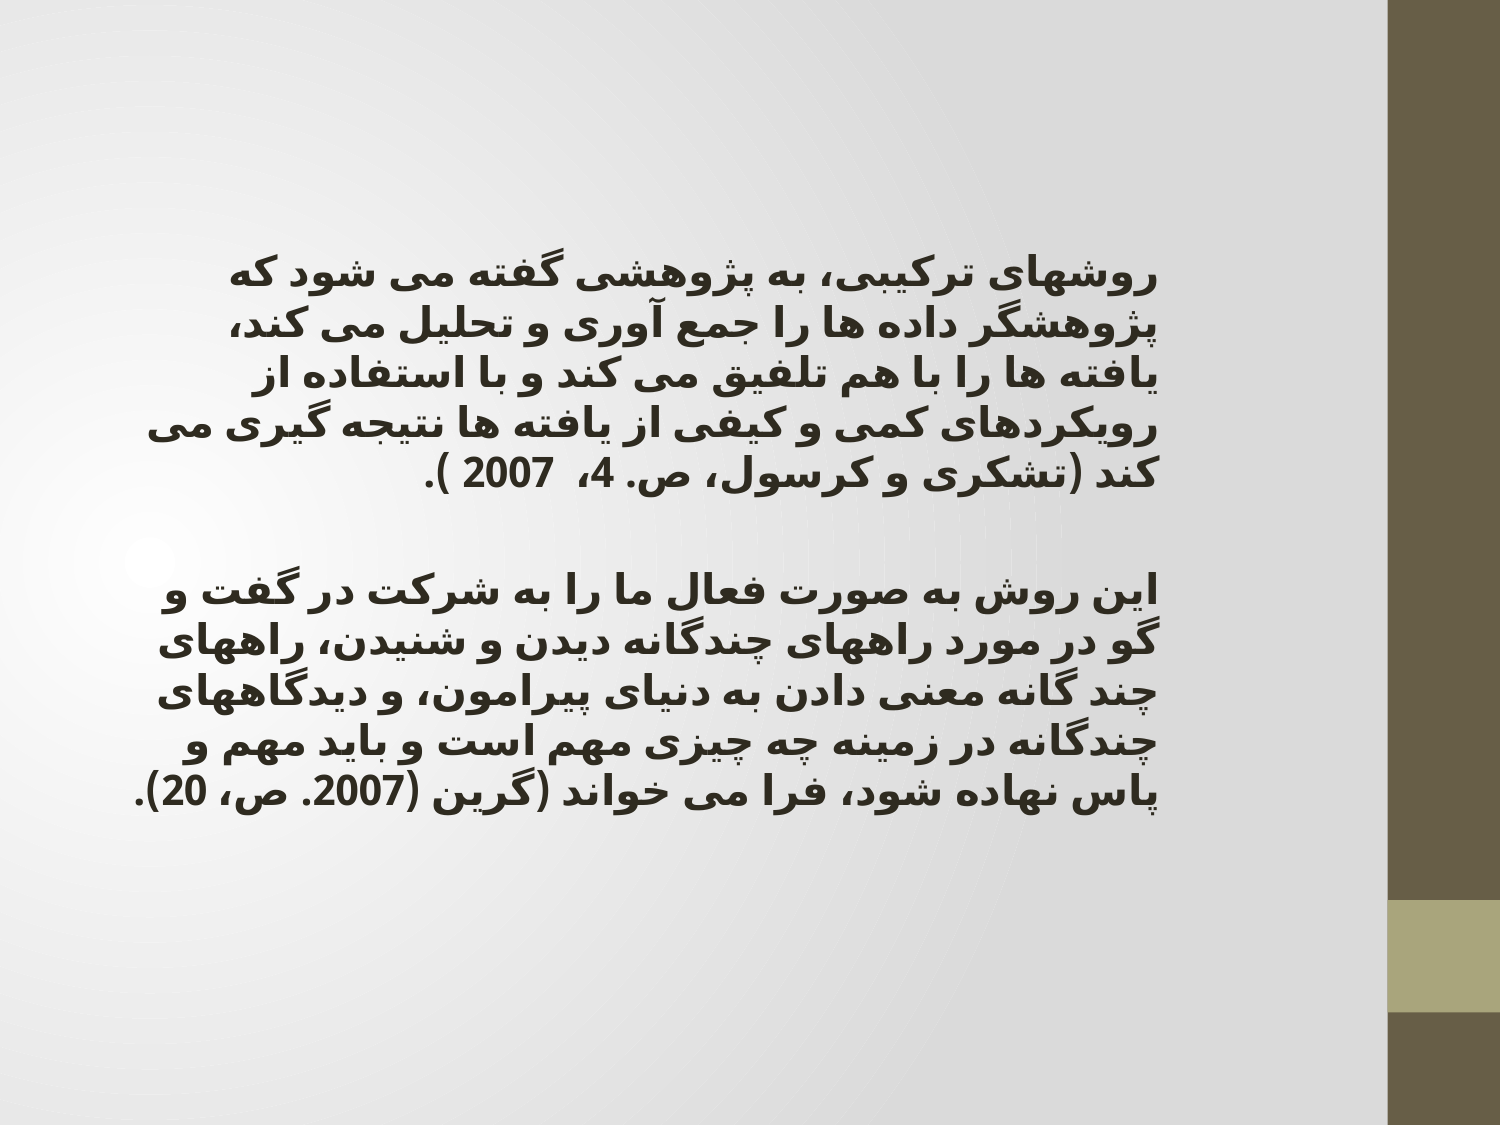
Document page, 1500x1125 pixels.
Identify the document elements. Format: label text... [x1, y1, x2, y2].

subtitle روشهای ترکیبی، به پژوهشی گفته می شود که پژوهشگر داده ها را جمع آوری و تحلیل می کند، یافته ها را با هم تلفیق می کند و با استفاده از رویکردهای کمی و کیفی از یافته ها نتیجه گیری می کند (تشکری و کرسول، ص. 4، 2007 ). این روش به صورت فعال ما را به شرکت در گفت و گو در مورد راههای چندگانه دیدن و شنیدن، راههای چند گانه معنی دادن به دنیای پیرامون، و دیدگاههای چندگانه در زمینه چه چیزی مهم است و باید مهم و پاس نهاده شود، فرا می خواند (گرین (2007. ص، 20). [112, 237, 1175, 875]
